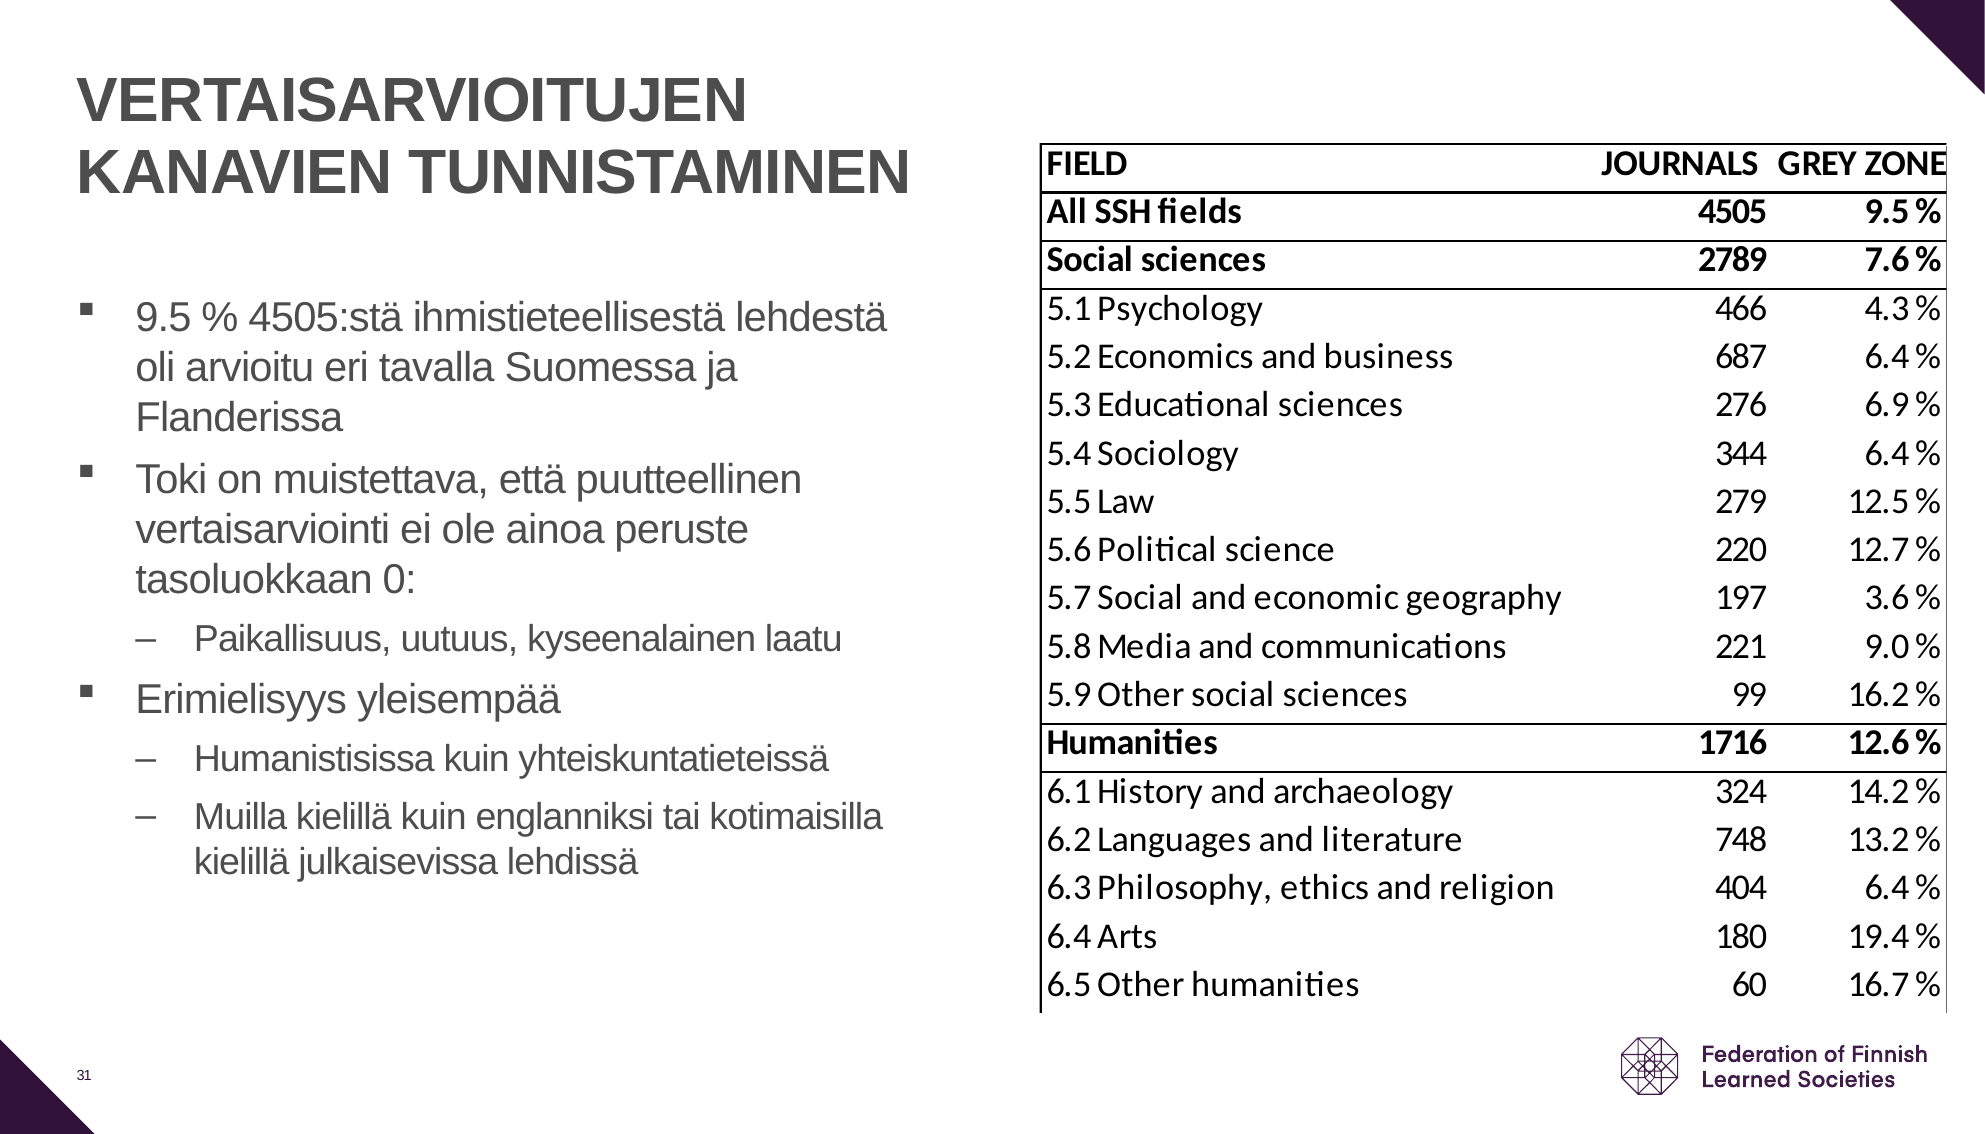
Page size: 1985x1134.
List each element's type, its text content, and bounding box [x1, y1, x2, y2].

list 9.5 % 4505:stä ihmistieteellisestä lehdestä oli arvioitu eri tavalla Suomessa ja Flanderissa Toki on muistettava, että puutteellinen vertaisarviointi ei ole ainoa peruste tasoluokkaan 0: Paikallisuus, uutuus, kyseenalainen laatu Erimielisyys yleisempää Humanistisissa kuin yhteiskuntatieteissä Muilla kielillä kuin englanniksi tai kotimaisilla kielillä julkaisevissa lehdissä [70, 283, 934, 1087]
title VERTAISARVIOITUJEN KANAVIEN TUNNISTAMINEN [70, 59, 1028, 235]
picture [1039, 142, 1950, 1016]
slide_number 31 [70, 1063, 141, 1087]
